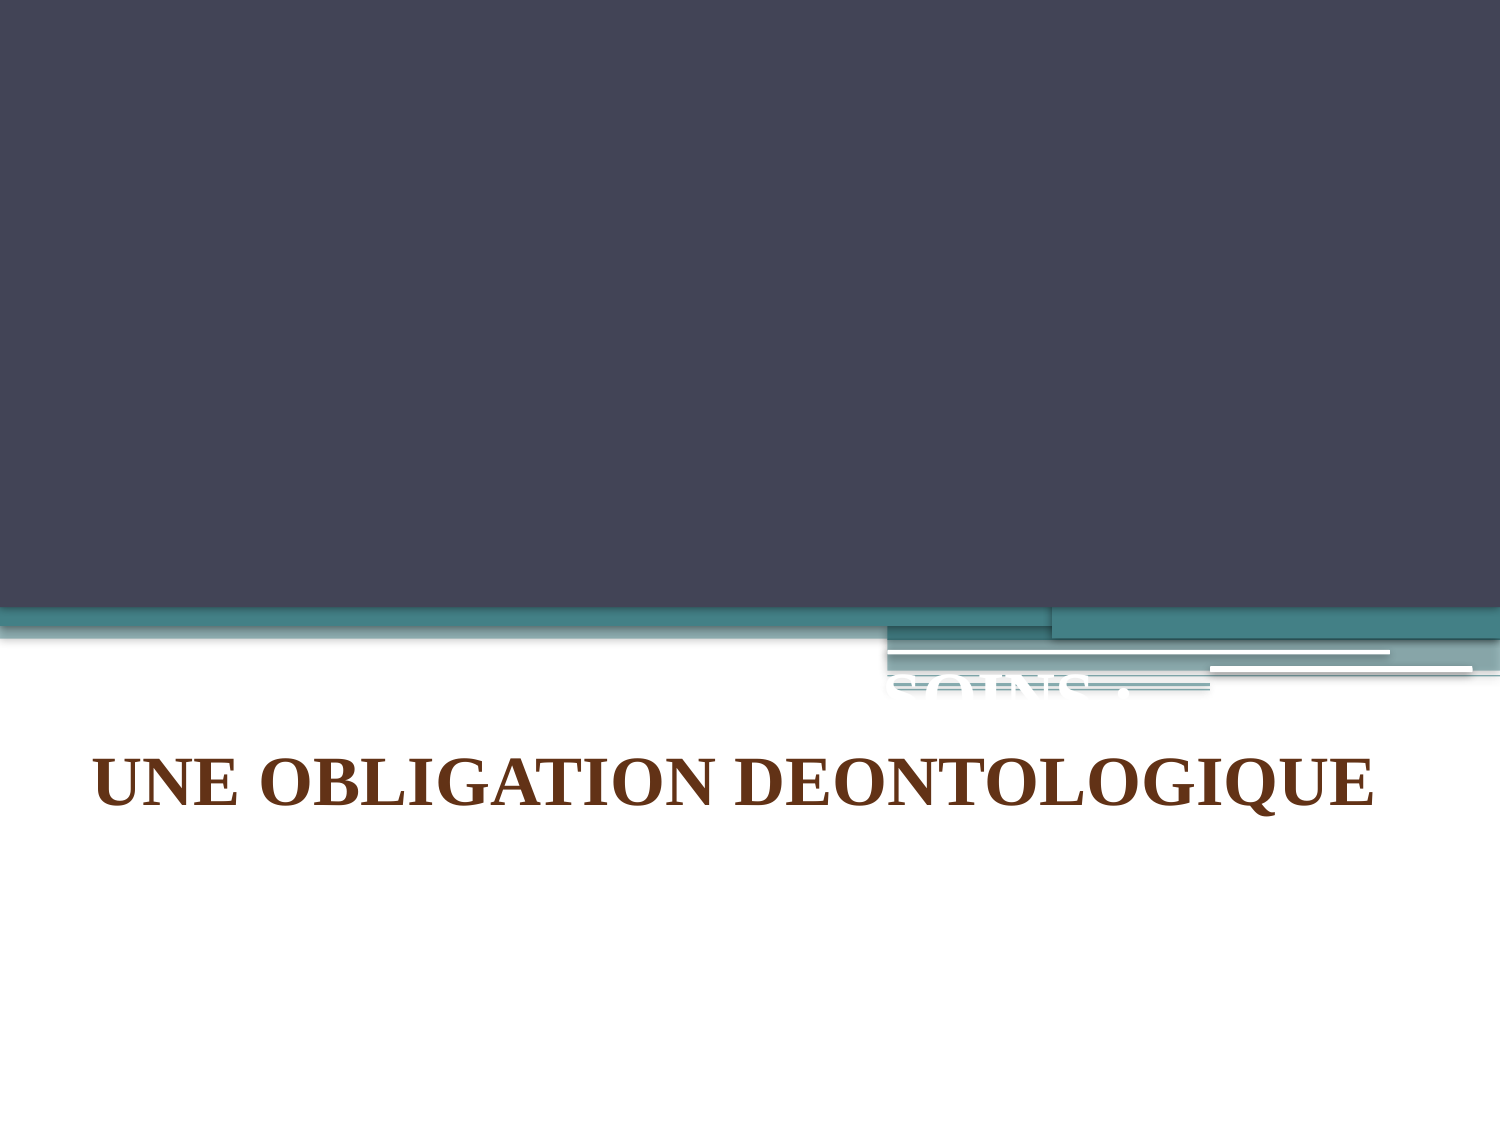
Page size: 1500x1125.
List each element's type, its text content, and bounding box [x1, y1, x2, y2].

title LA PERMANENCE DES SOINS : UNE OBLIGATION DEONTOLOGIQUE [76, 586, 1486, 828]
